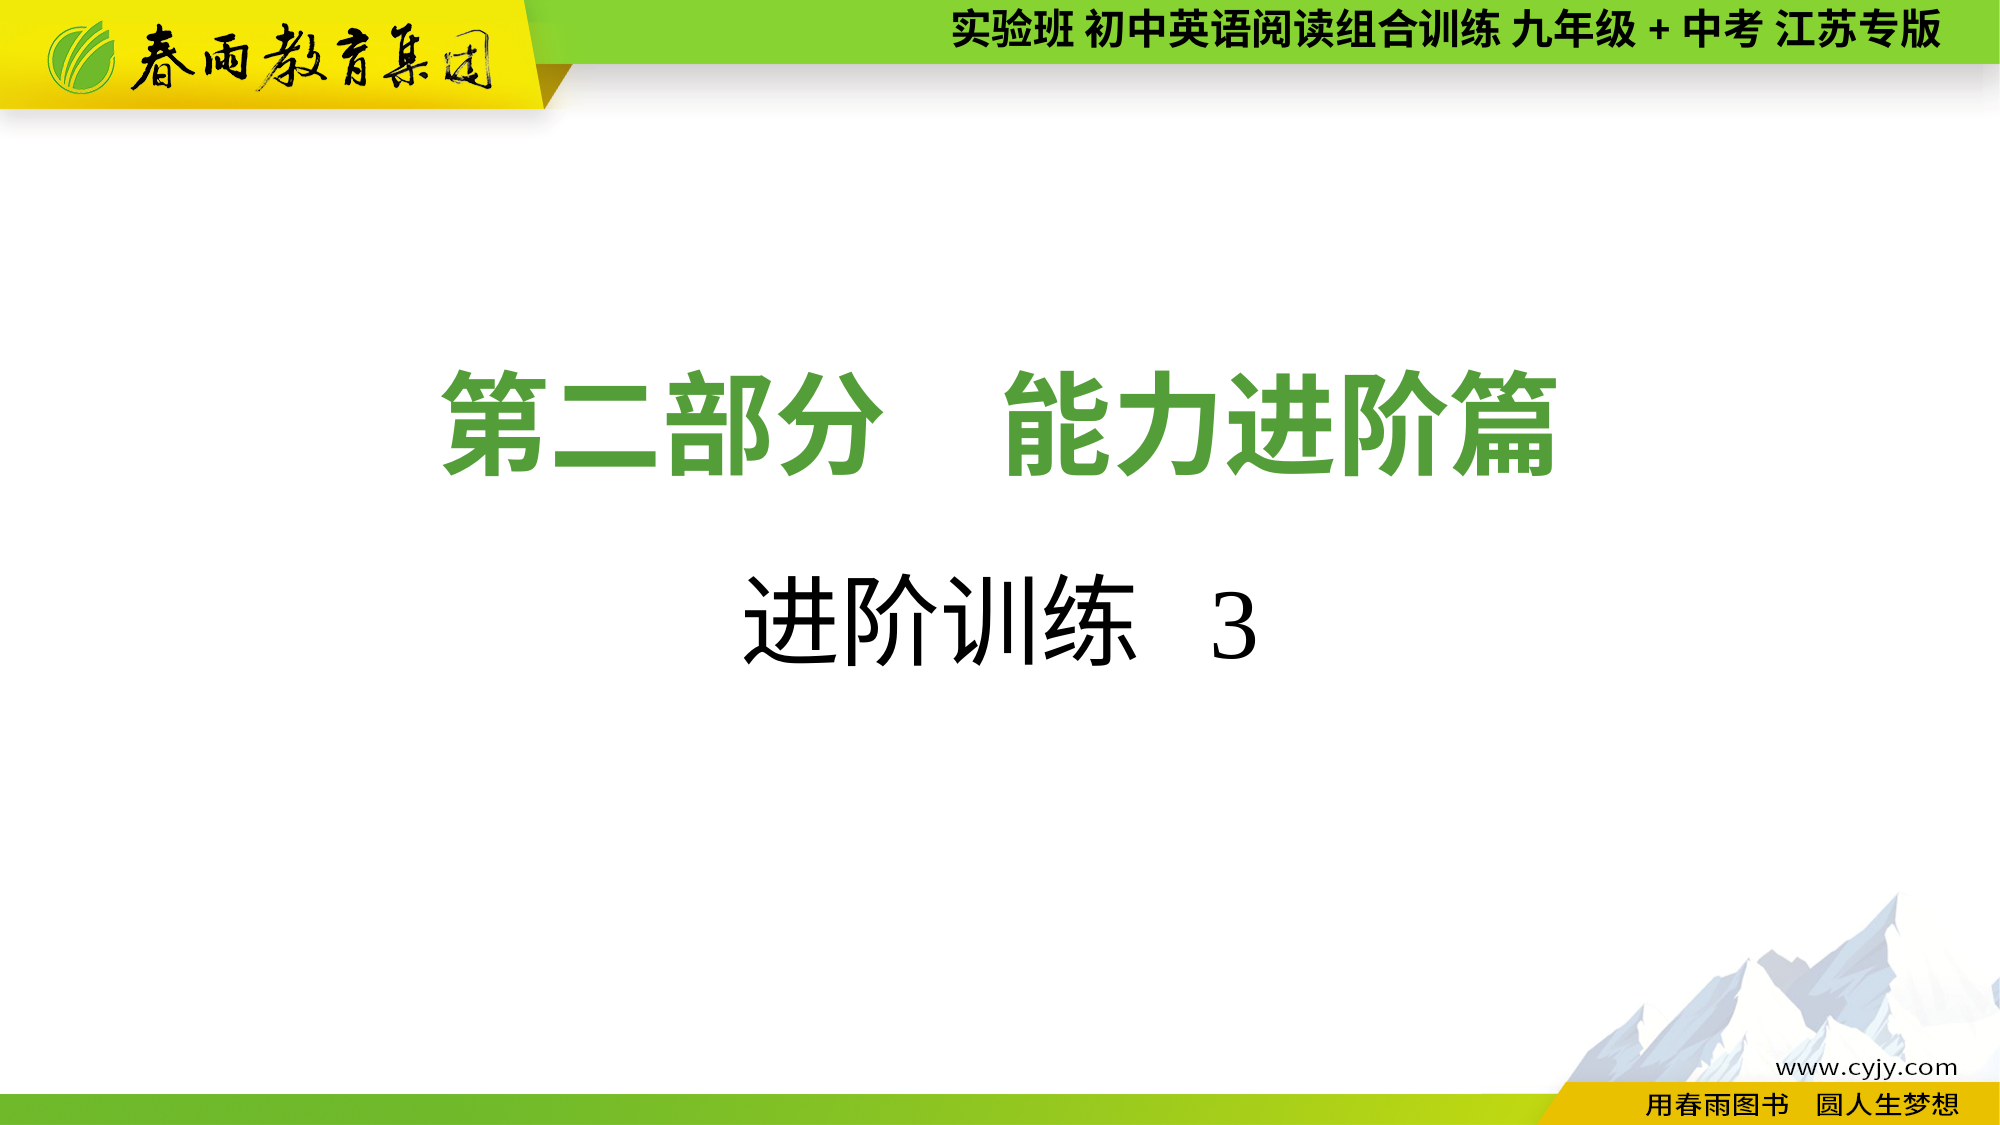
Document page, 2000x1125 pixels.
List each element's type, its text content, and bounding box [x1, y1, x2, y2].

picture [0, 0, 2000, 1125]
text_box 第二部分 能力进阶篇 [54, 278, 1946, 491]
text_box 进阶训练 3 [54, 491, 1946, 687]
